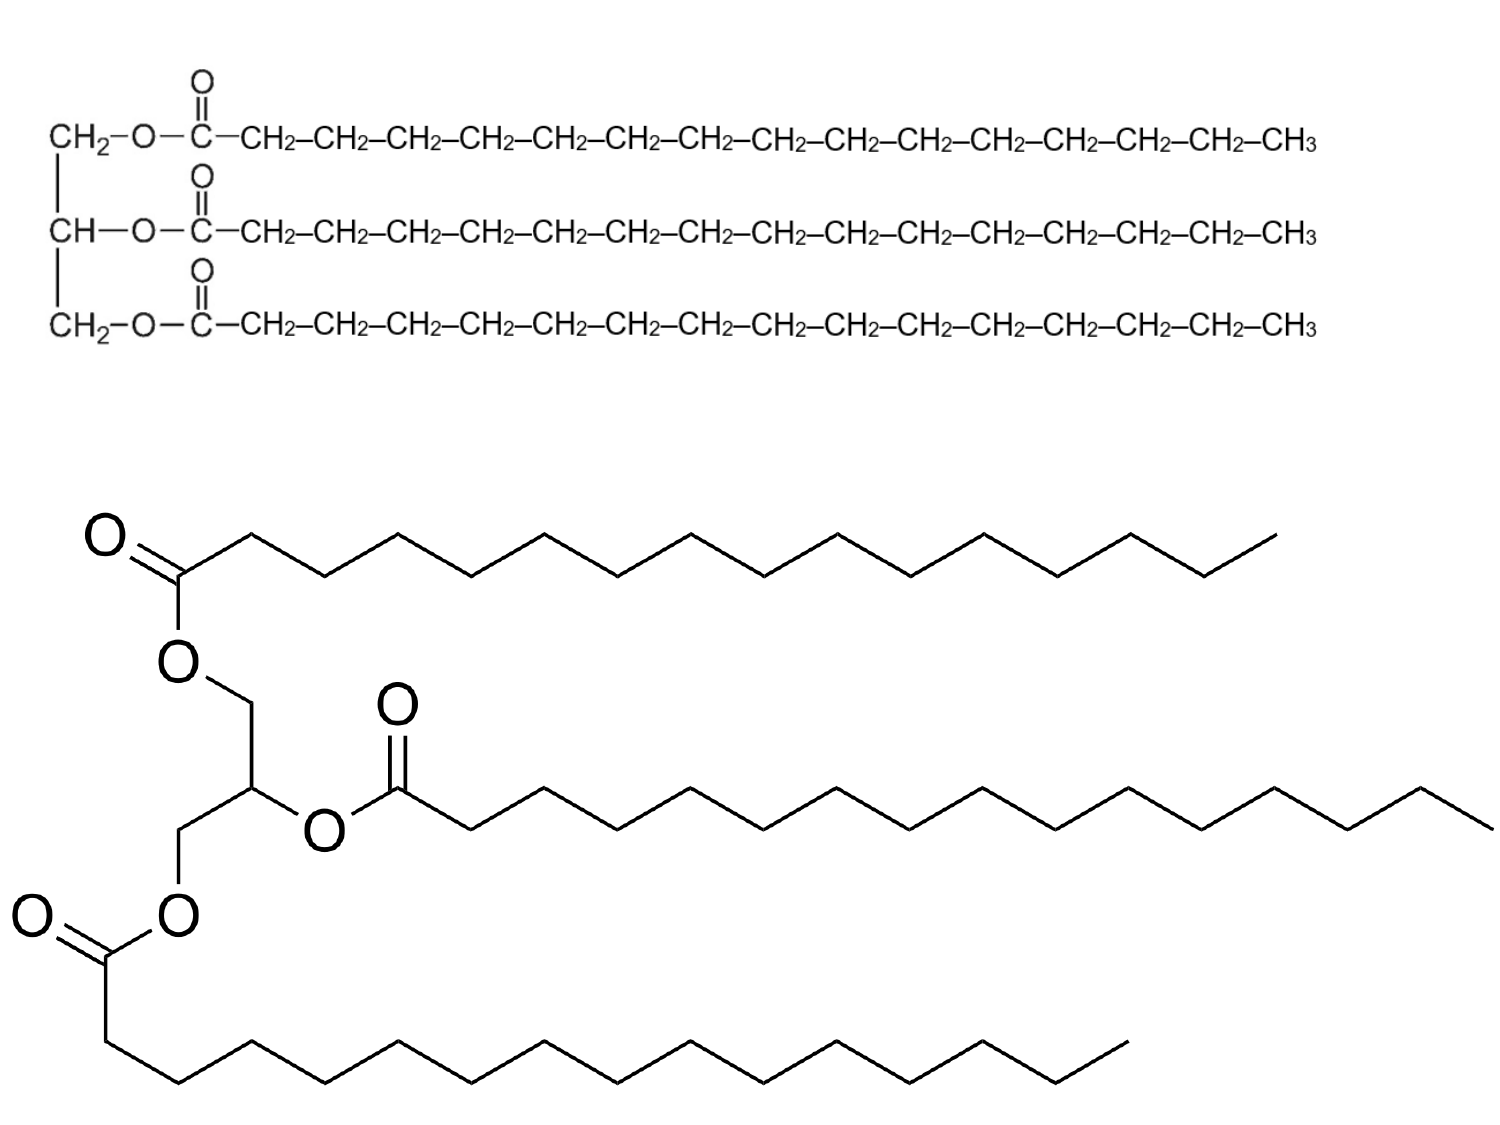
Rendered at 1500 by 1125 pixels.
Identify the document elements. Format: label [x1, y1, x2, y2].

text_box [43, 23, 1337, 392]
picture [0, 495, 1500, 1095]
